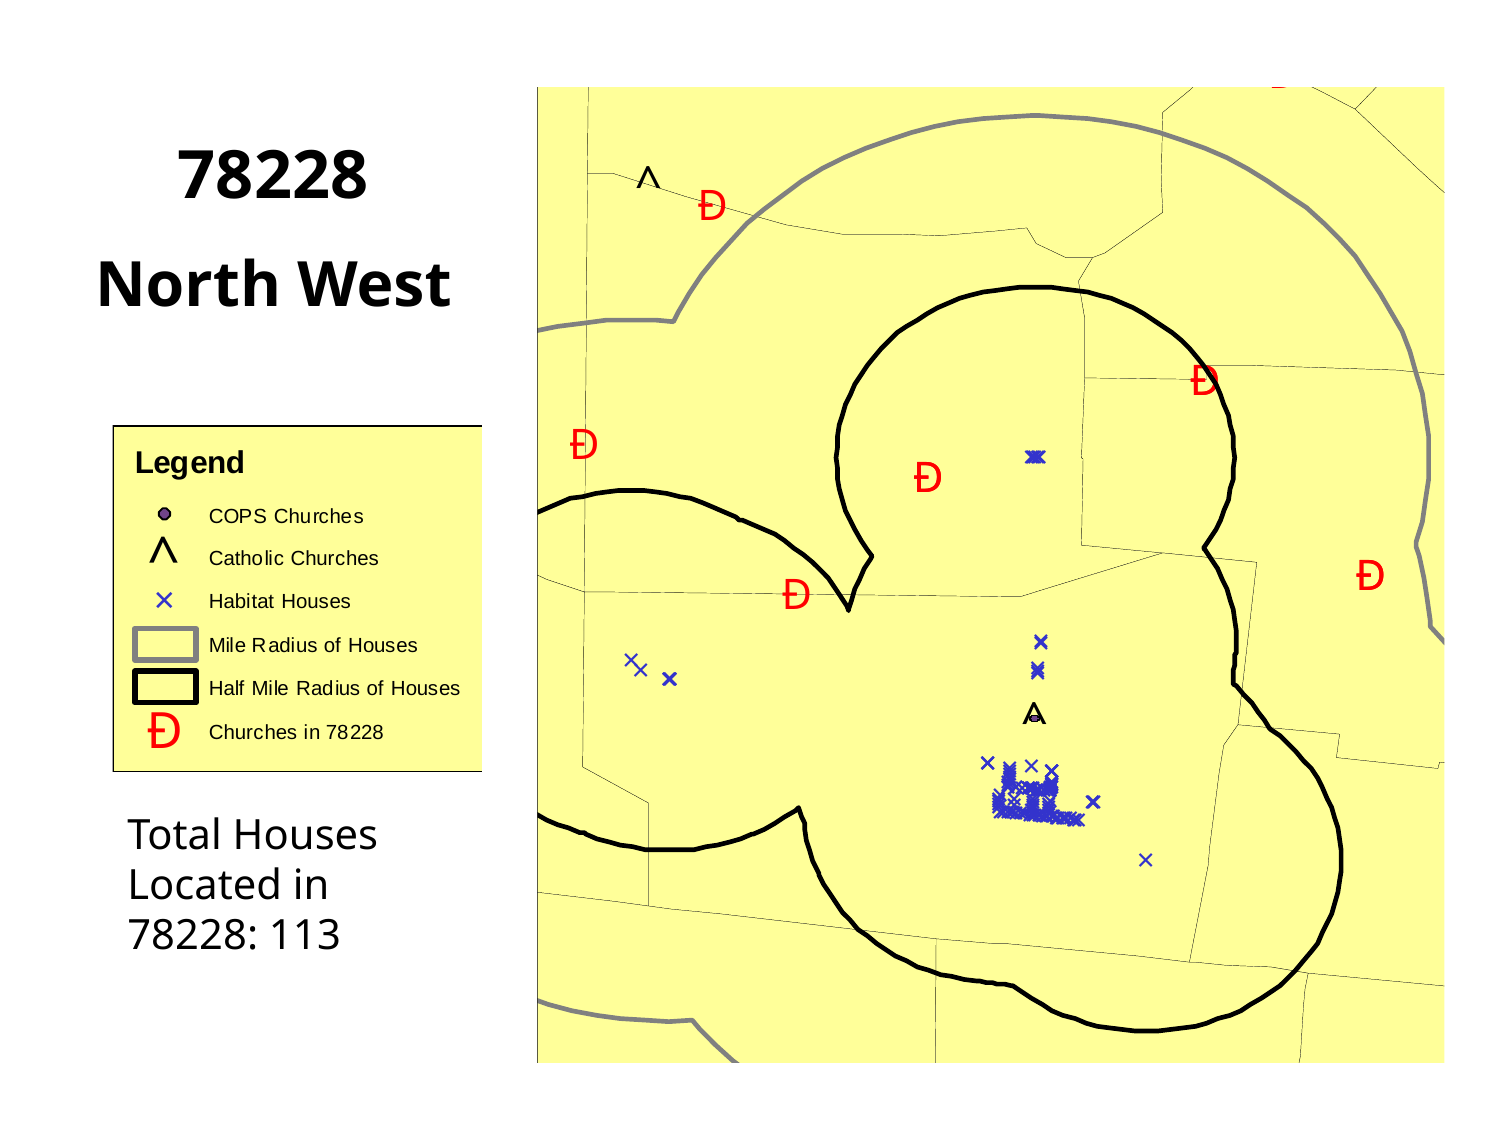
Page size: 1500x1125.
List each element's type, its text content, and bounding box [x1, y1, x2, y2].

text_box 78228 North West [80, 124, 467, 326]
text_box Total Houses Located in 78228: 113 [112, 800, 438, 965]
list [524, 87, 1445, 1063]
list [112, 424, 483, 772]
